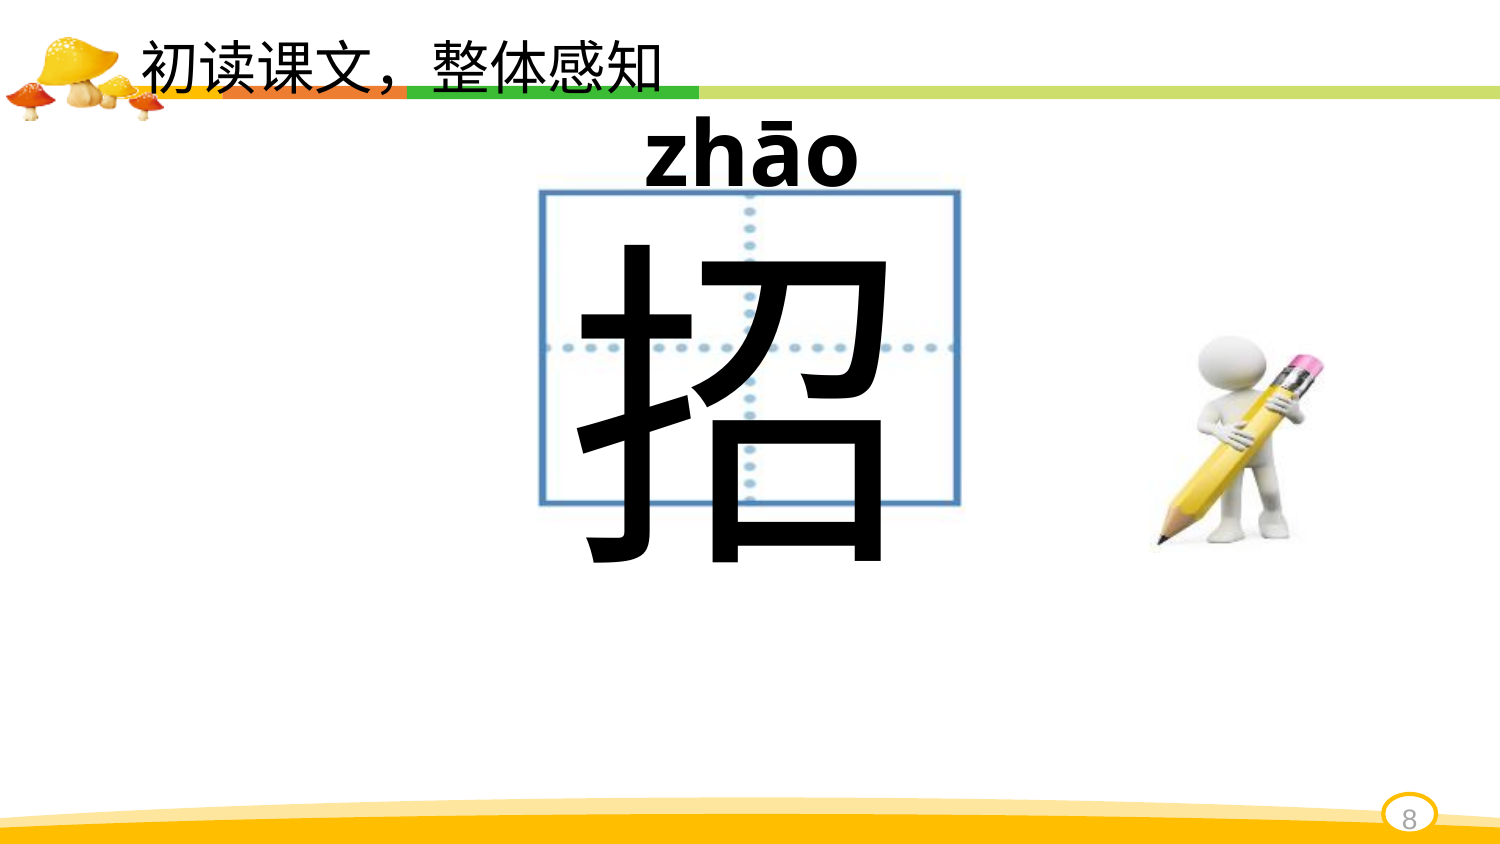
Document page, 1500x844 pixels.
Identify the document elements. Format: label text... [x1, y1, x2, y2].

text_box 招 [553, 523, 953, 612]
text_box zhāo [607, 87, 898, 172]
text_box 初读课文，整体感知 [125, 23, 680, 109]
picture [6, 37, 164, 121]
picture [1124, 330, 1362, 553]
picture [513, 172, 987, 523]
